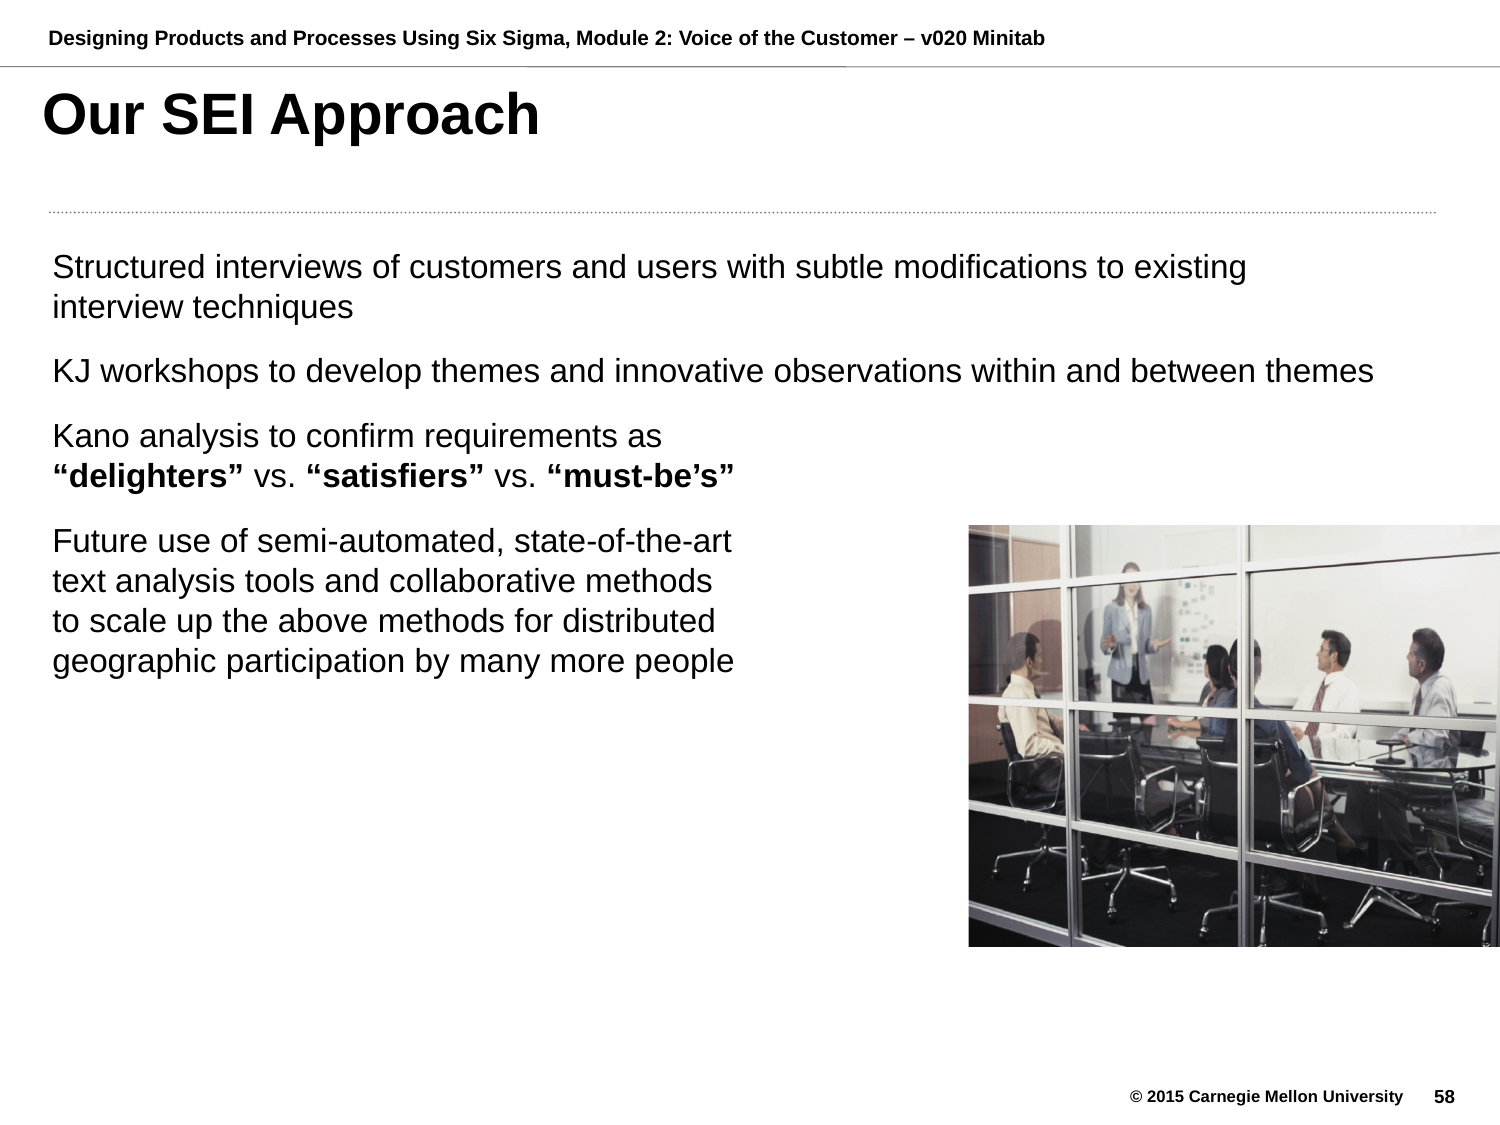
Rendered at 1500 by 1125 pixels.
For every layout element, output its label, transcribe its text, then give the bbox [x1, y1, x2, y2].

picture [968, 524, 1500, 947]
title Our SEI Approach [42, 89, 1438, 146]
text_box Structured interviews of customers and users with subtle modifications to existing interview techniques KJ workshops to develop themes and innovative observations within and between themes Kano analysis to confirm requirements as “delighters” vs. “satisfiers” vs. “must-be’s” Future use of semi-automated, state-of-the-art text analysis tools and collaborative methods to scale up the above methods for distributed geographic participation by many more people [37, 237, 1404, 988]
